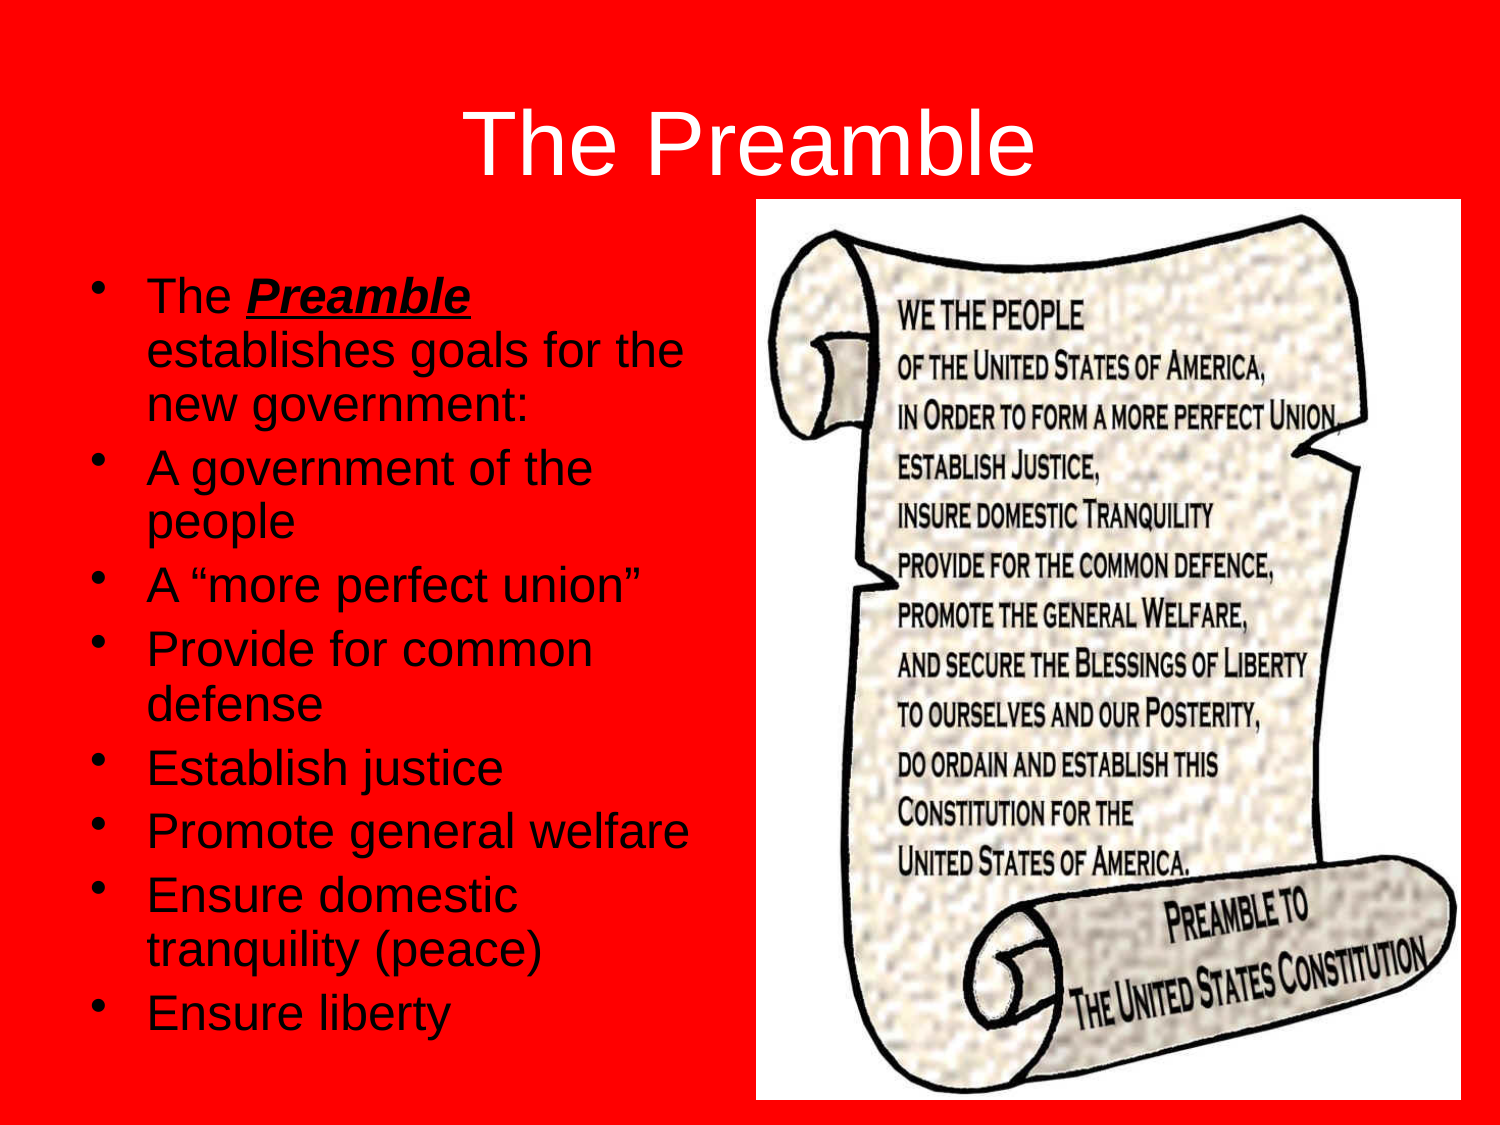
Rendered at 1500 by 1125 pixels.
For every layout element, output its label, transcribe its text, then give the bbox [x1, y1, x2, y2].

picture [756, 199, 1462, 1101]
title The Preamble [75, 45, 1425, 233]
list The Preamble establishes goals for the new government: A government of the people A “more perfect union” Provide for common defense Establish justice Promote general welfare Ensure domestic tranquility (peace) Ensure liberty [75, 262, 738, 1088]
